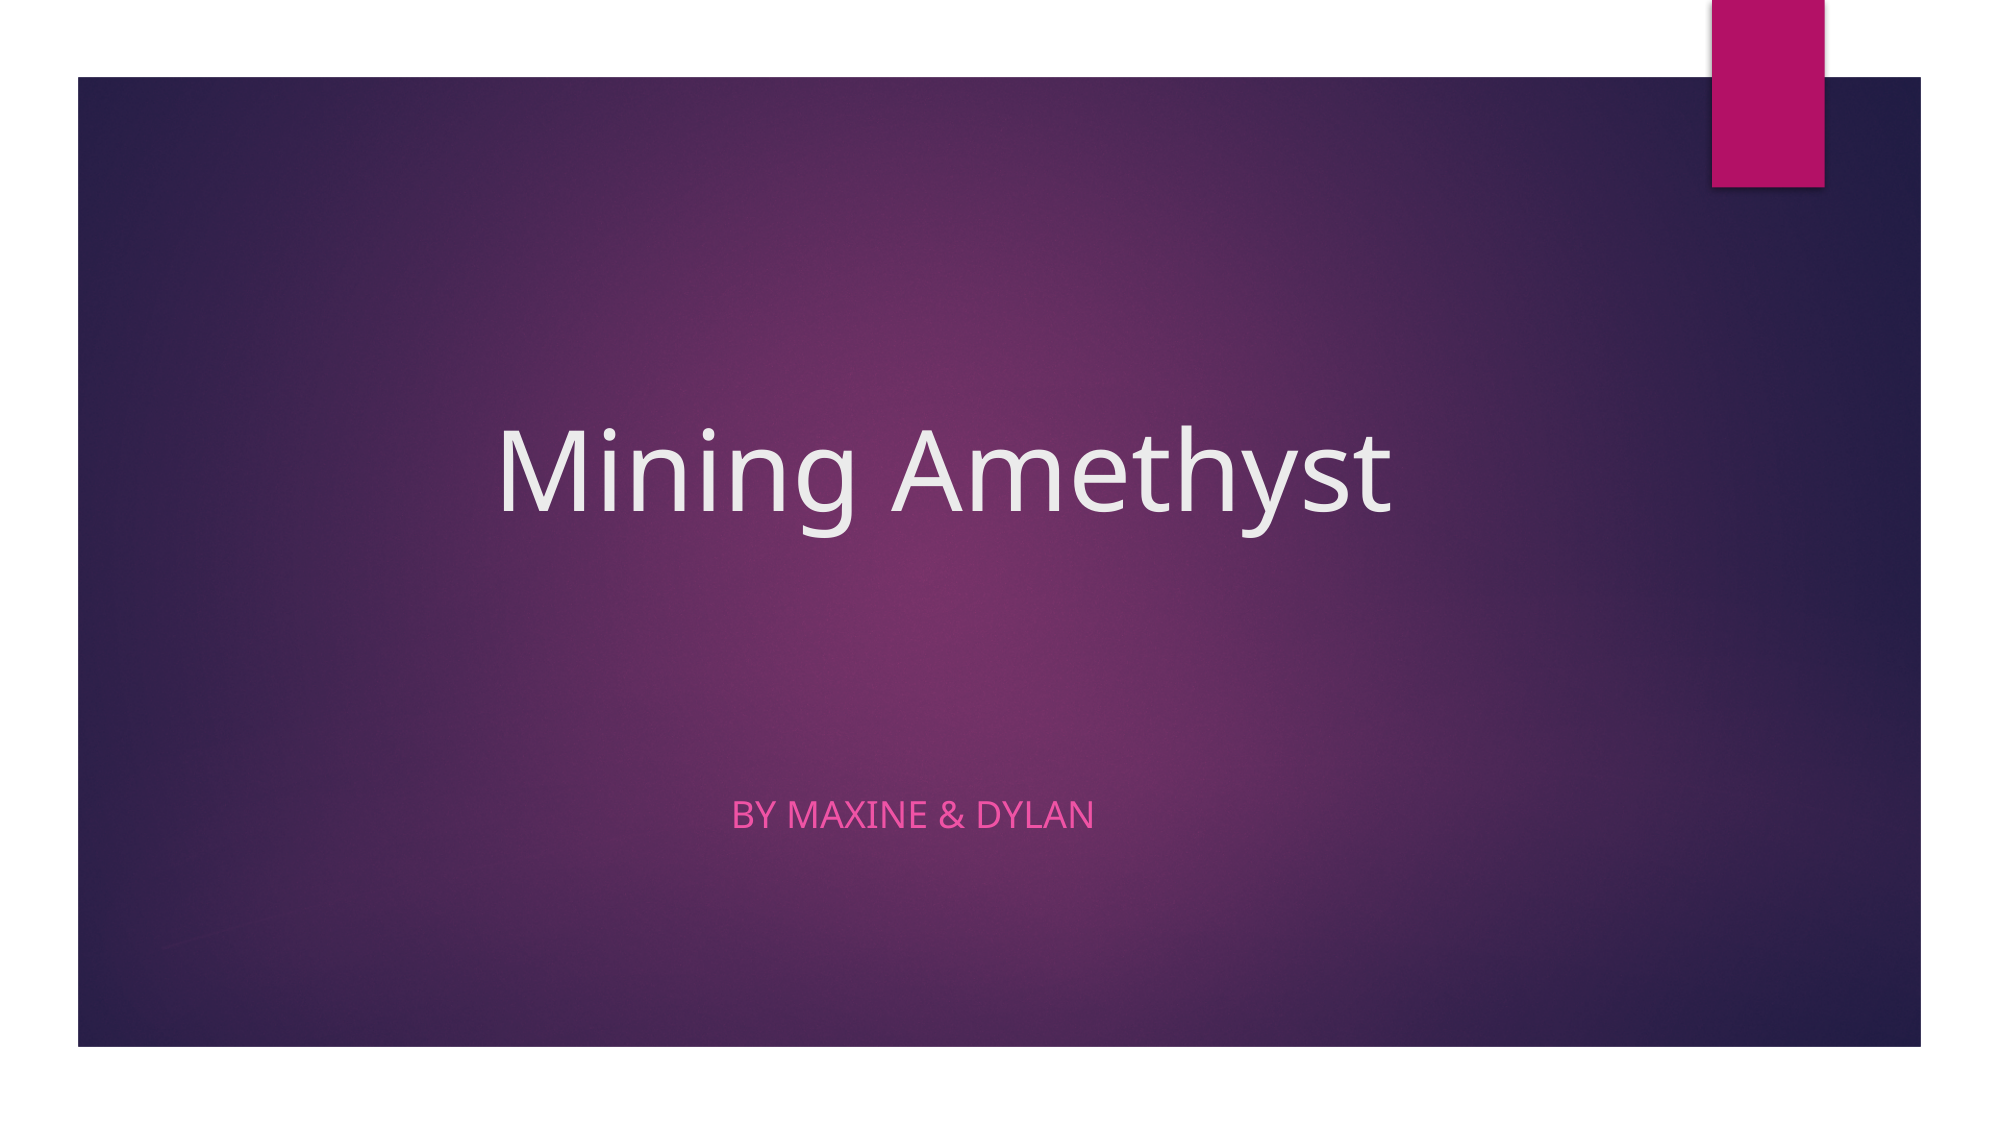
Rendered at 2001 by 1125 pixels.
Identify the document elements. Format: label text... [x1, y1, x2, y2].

title Mining Amethyst [220, 101, 1669, 542]
subtitle By Maxine & dylan [189, 783, 1638, 925]
